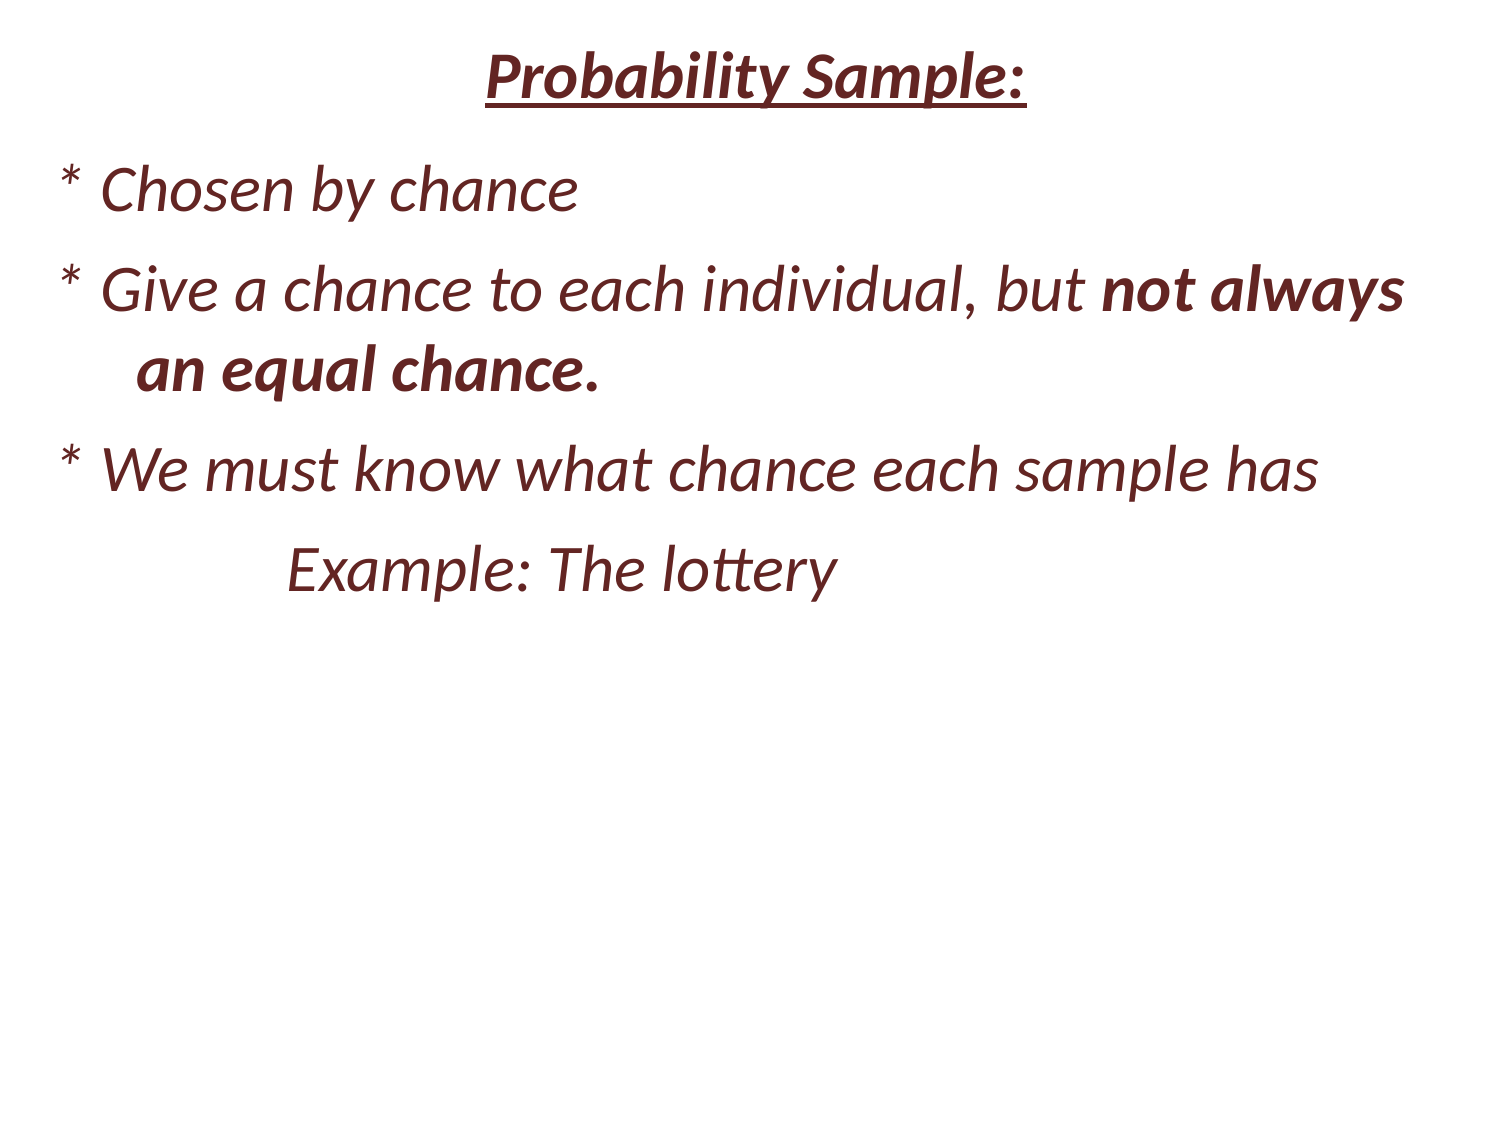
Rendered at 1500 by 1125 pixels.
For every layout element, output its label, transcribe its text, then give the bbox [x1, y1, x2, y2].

text_box * We must know what chance each sample has [37, 417, 1475, 513]
text_box * Give a chance to each individual, but not always an equal chance. [37, 237, 1475, 413]
text_box Example: The lottery [37, 517, 1475, 613]
text_box * Chosen by chance [37, 137, 1475, 233]
text_box Probability Sample: [37, 24, 1475, 120]
